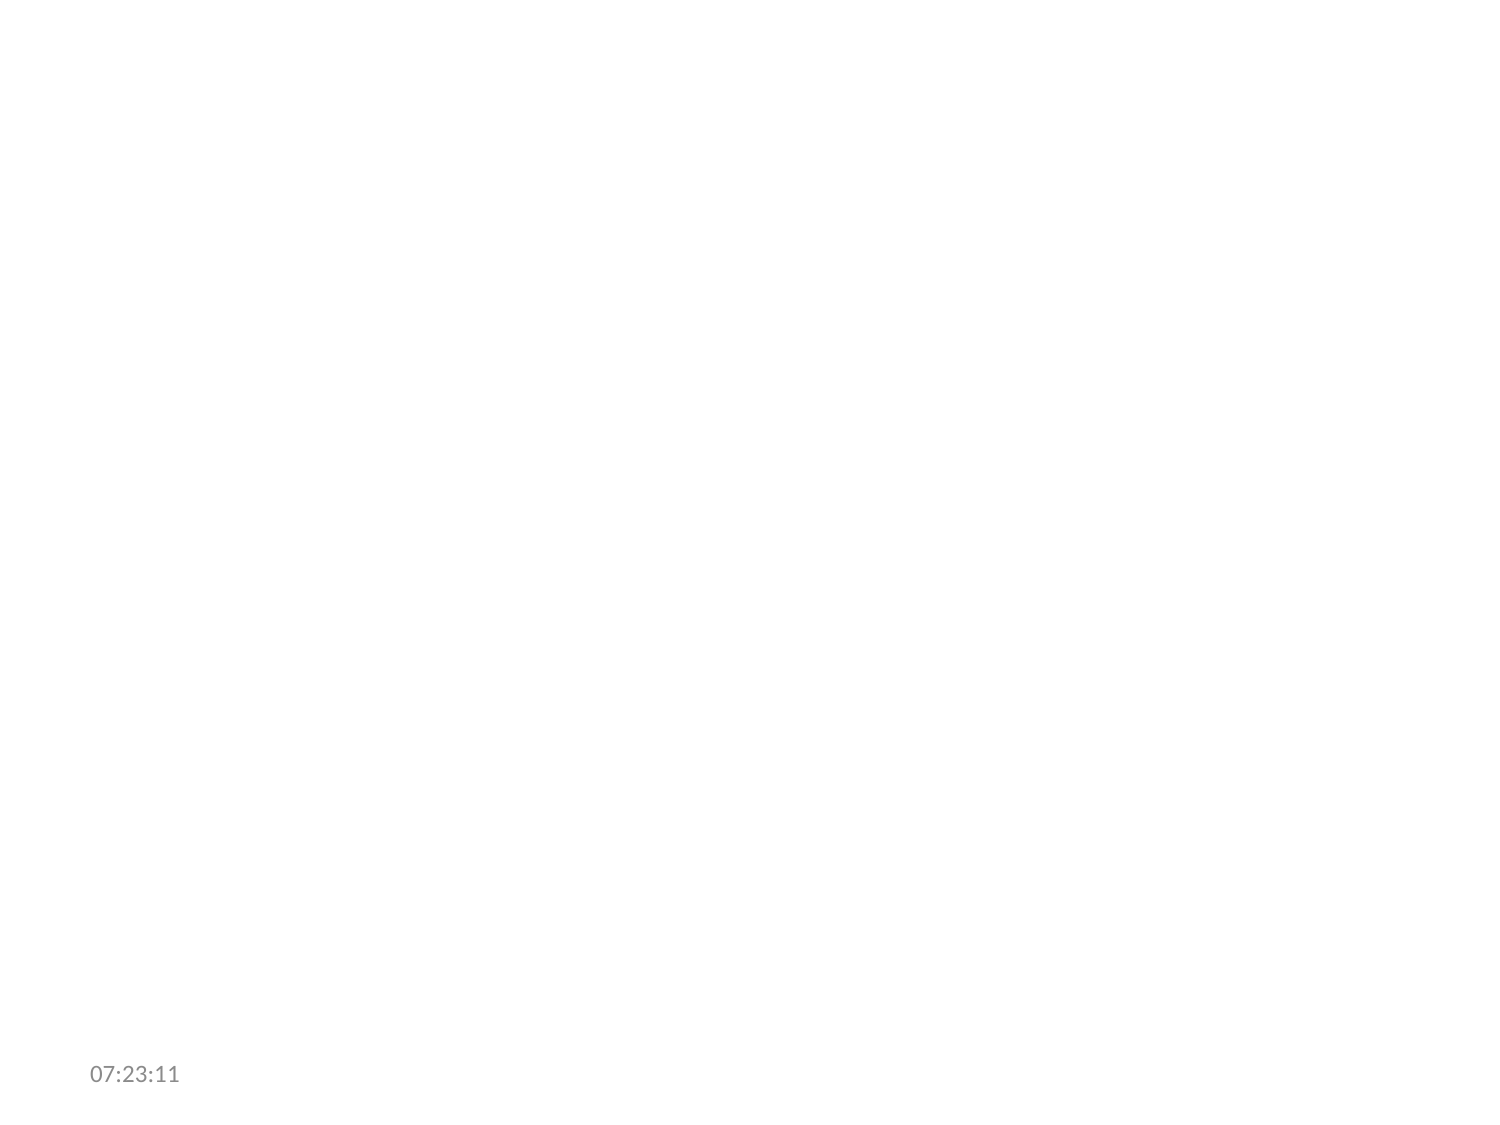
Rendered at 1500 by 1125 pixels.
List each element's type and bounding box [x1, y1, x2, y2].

slide_number [75, 1042, 425, 1103]
